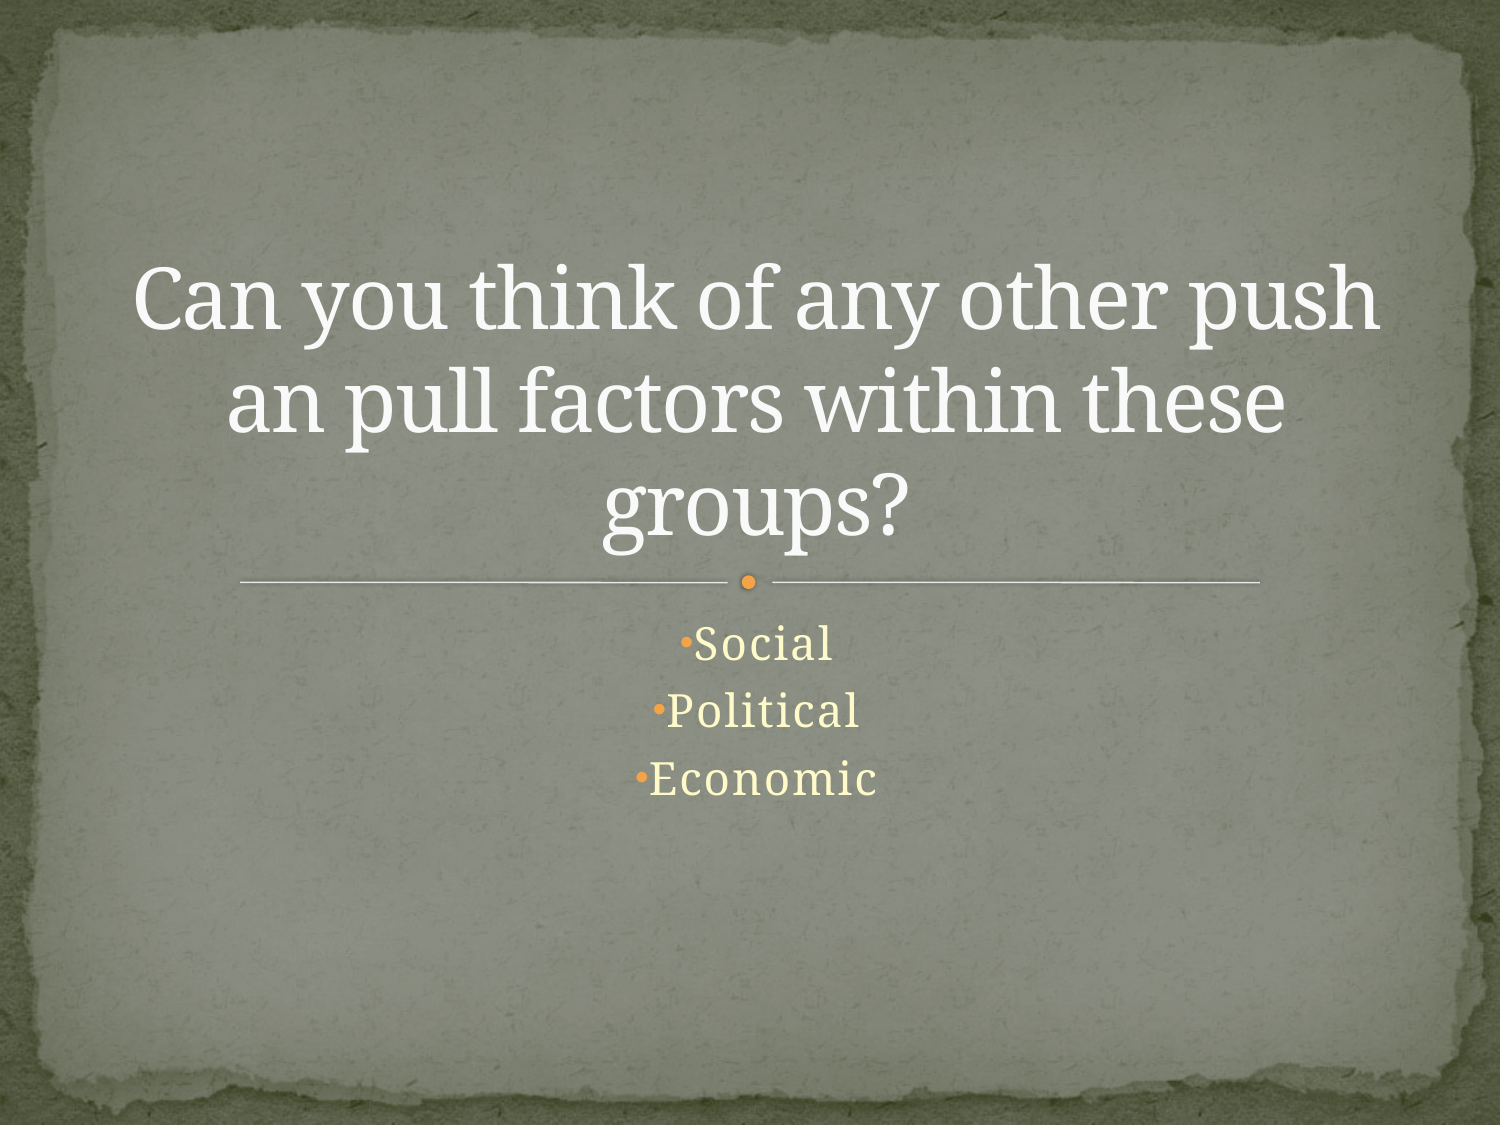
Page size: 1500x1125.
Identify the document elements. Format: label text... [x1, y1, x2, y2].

subtitle Social Political Economic [75, 606, 1438, 795]
title Can you think of any other push an pull factors within these groups? [74, 235, 1438, 561]
